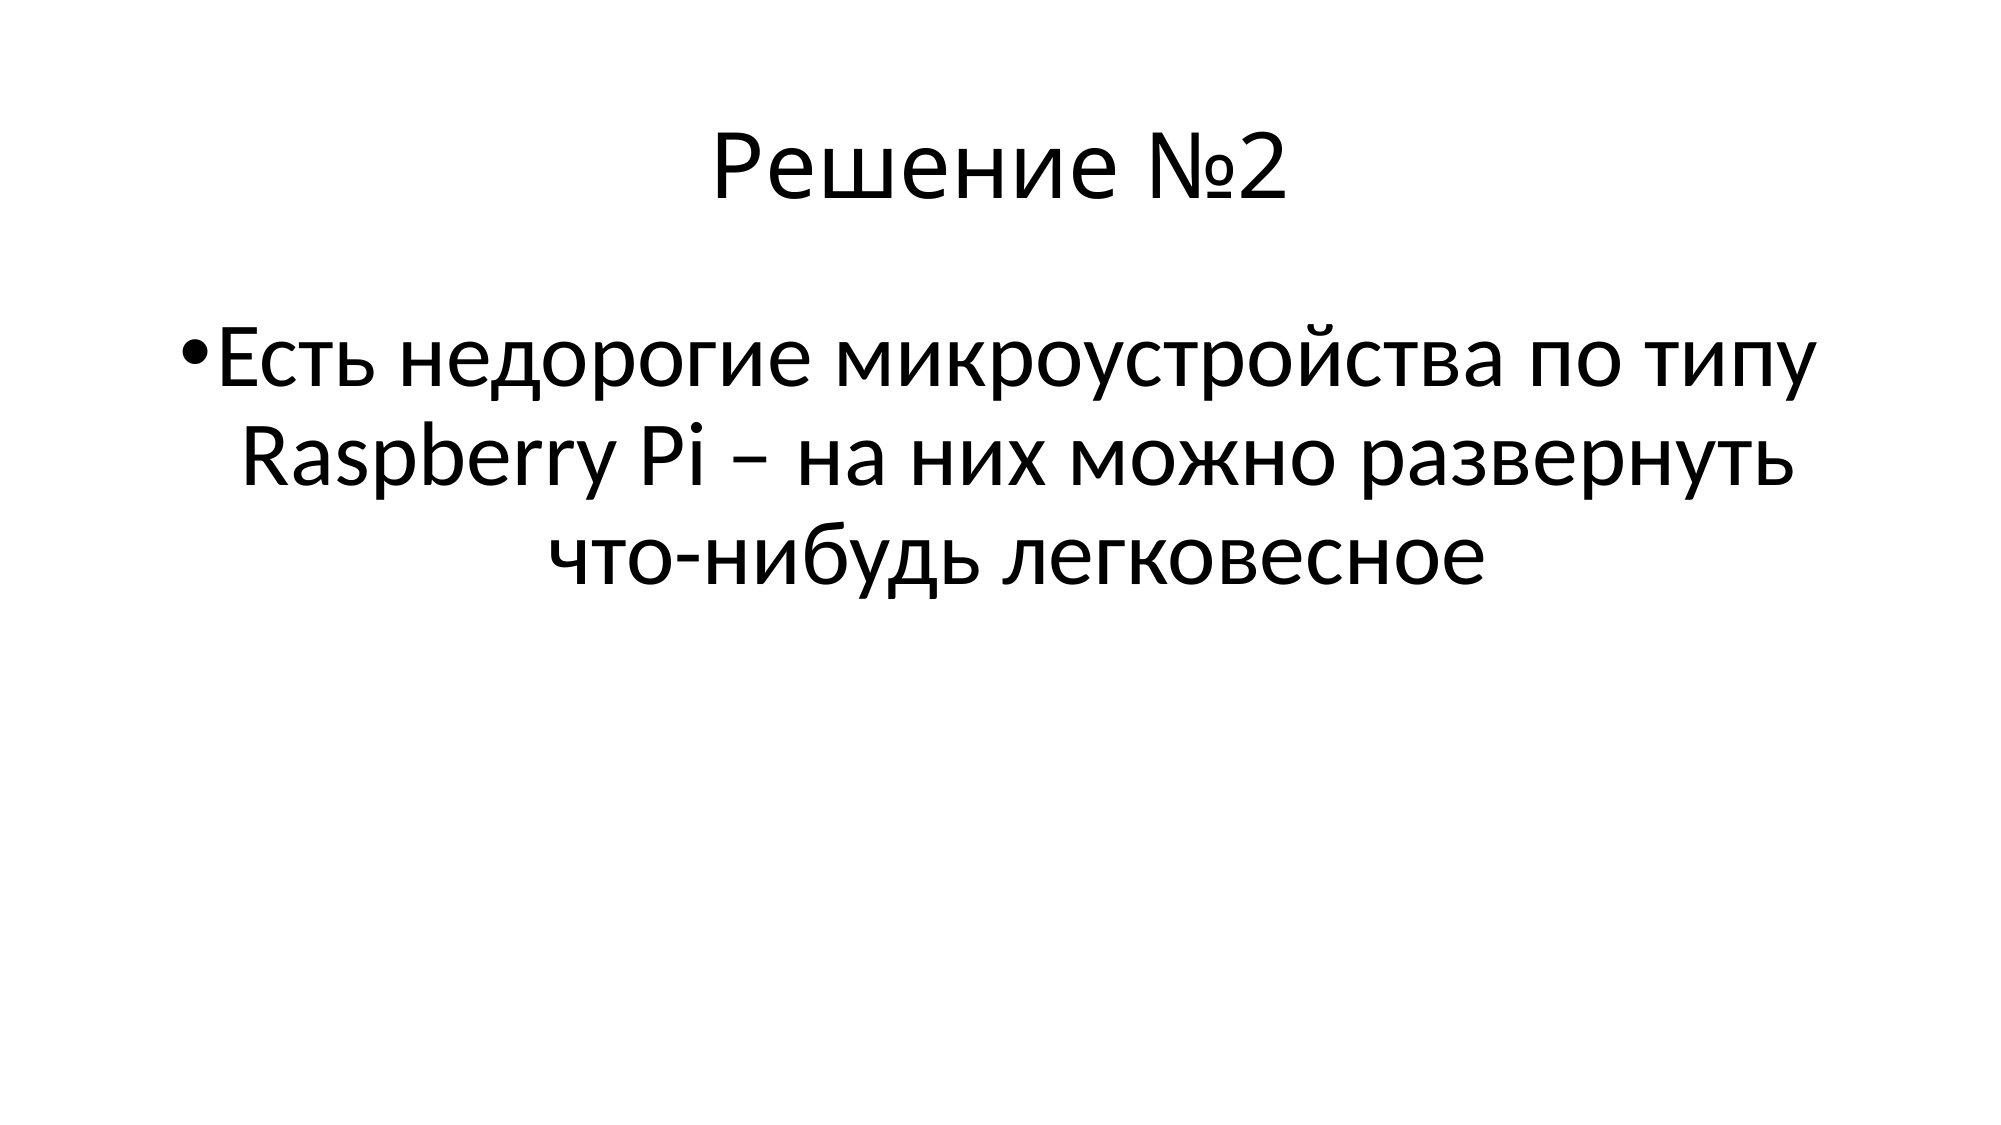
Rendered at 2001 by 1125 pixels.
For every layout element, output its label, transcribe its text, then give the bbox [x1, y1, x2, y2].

title Решение №2 [137, 59, 1863, 278]
list Есть недорогие микроустройства по типу Raspberry Pi – на них можно развернуть что-нибудь легковесное [137, 299, 1863, 1014]
